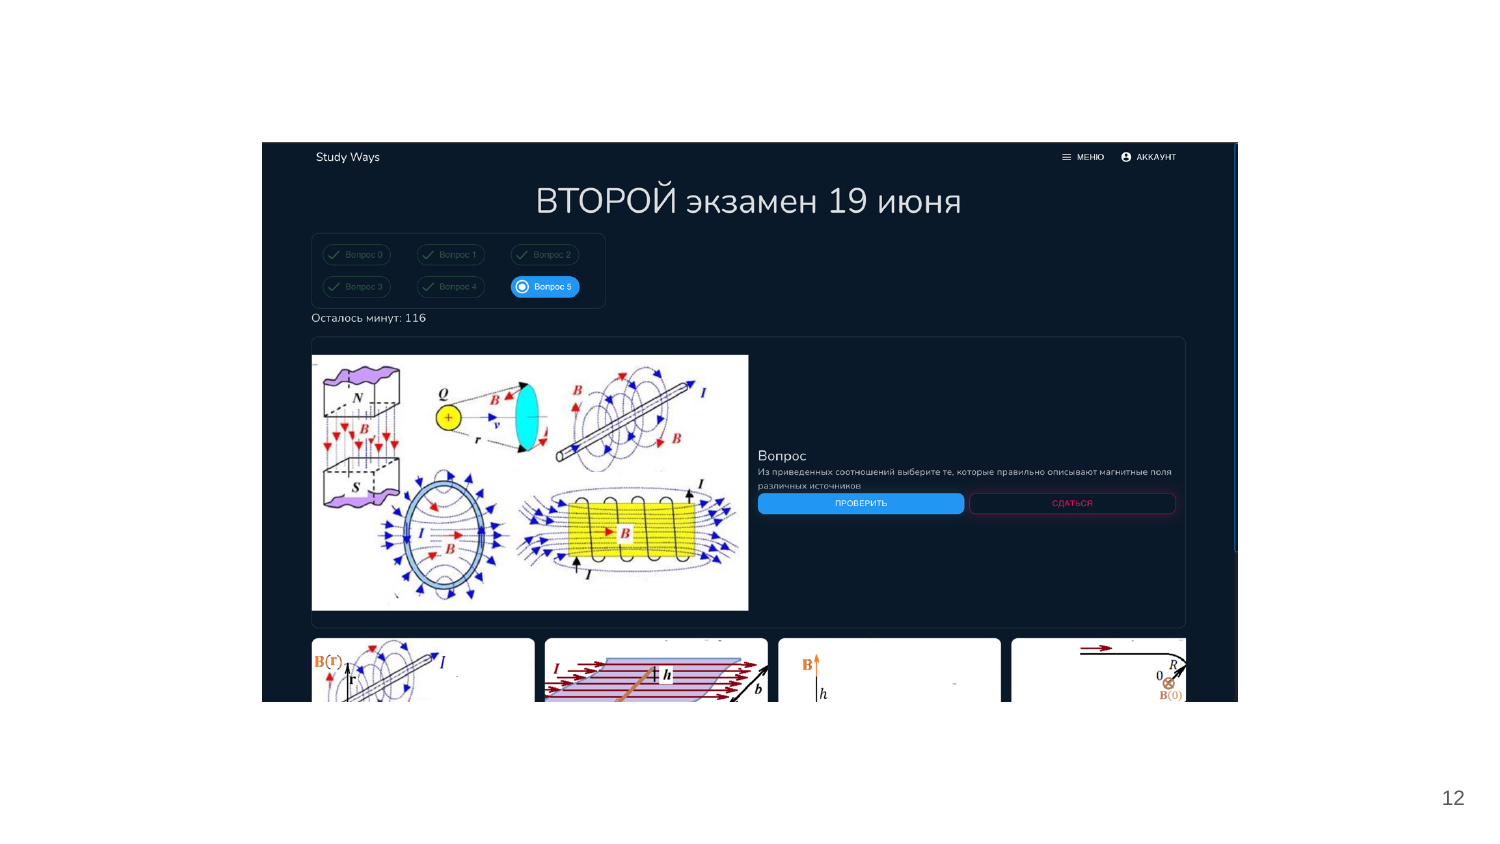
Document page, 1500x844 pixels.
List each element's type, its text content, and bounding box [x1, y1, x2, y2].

slide_number 12 [1389, 764, 1480, 830]
picture [262, 141, 1238, 702]
